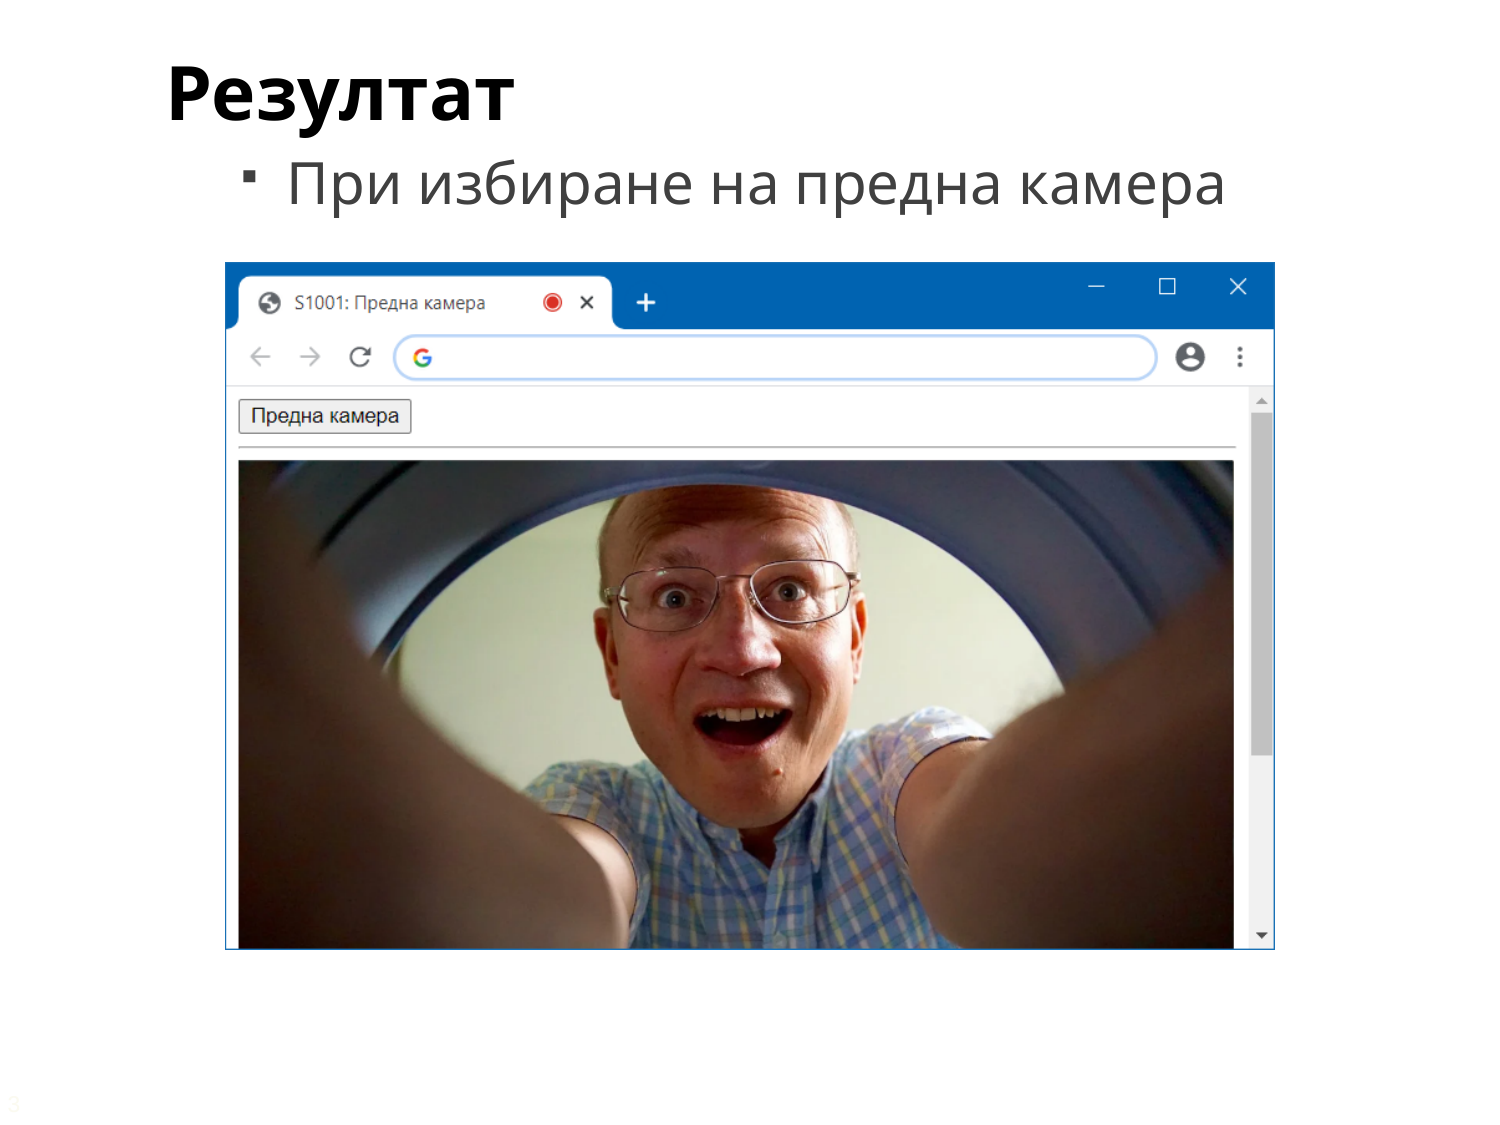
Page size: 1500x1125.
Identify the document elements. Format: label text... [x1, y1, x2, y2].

list Резултат При избиране на предна камера [150, 37, 1488, 1113]
picture [224, 262, 1276, 950]
